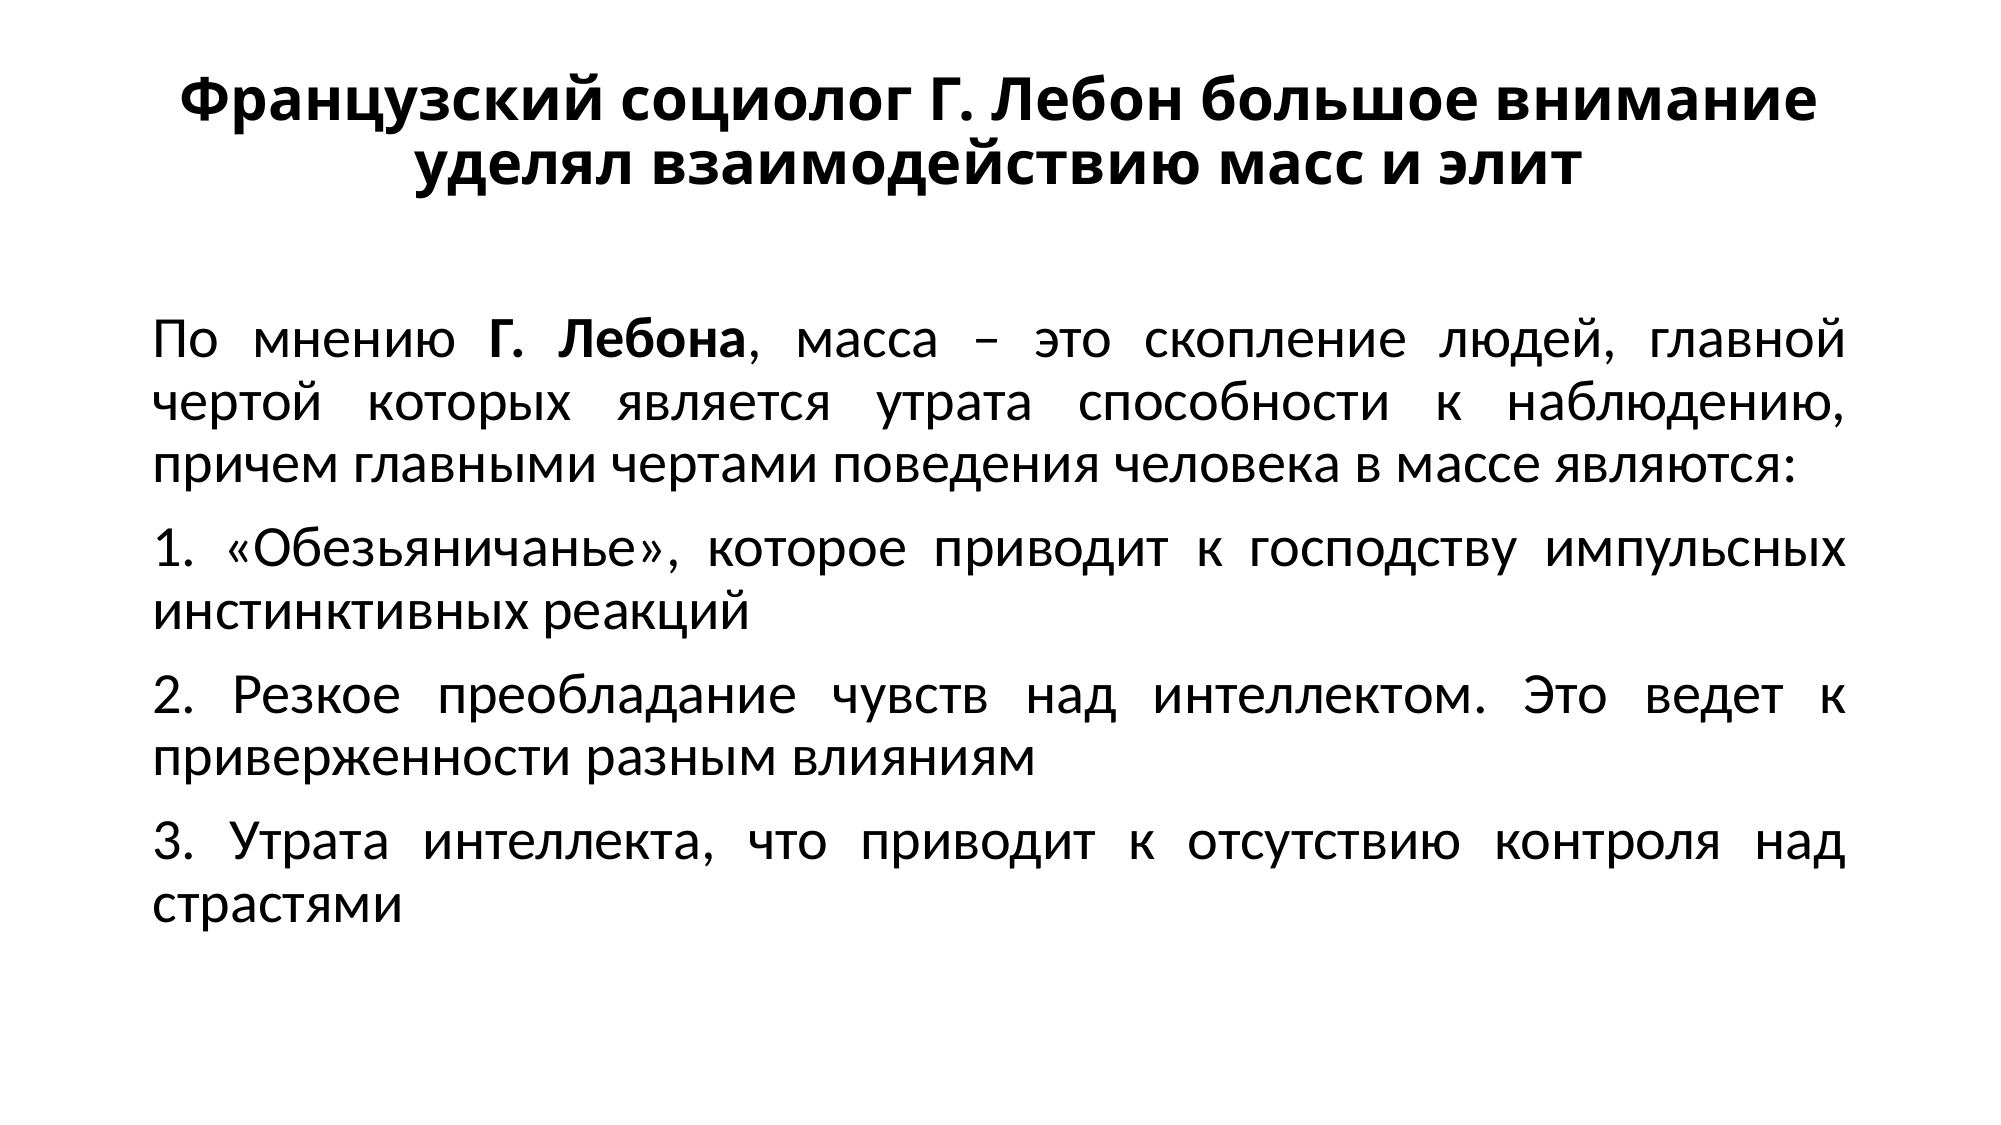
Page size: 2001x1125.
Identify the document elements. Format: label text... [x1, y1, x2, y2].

list По мнению Г. Лебона, масса – это скопление людей, главной чертой которых является утрата способности к наблюдению, причем главными чертами поведения человека в массе являются: 1. «Обезьяничанье», которое приводит к господству импульсных инстинктивных реакций 2. Резкое преобладание чувств над интеллектом. Это ведет к приверженности разным влияниям 3. Утрата интеллекта, что приводит к отсутствию контроля над страстями [137, 299, 1863, 1097]
title Французский социолог Г. Лебон большое внимание уделял взаимодействию масс и элит [137, 59, 1863, 278]
